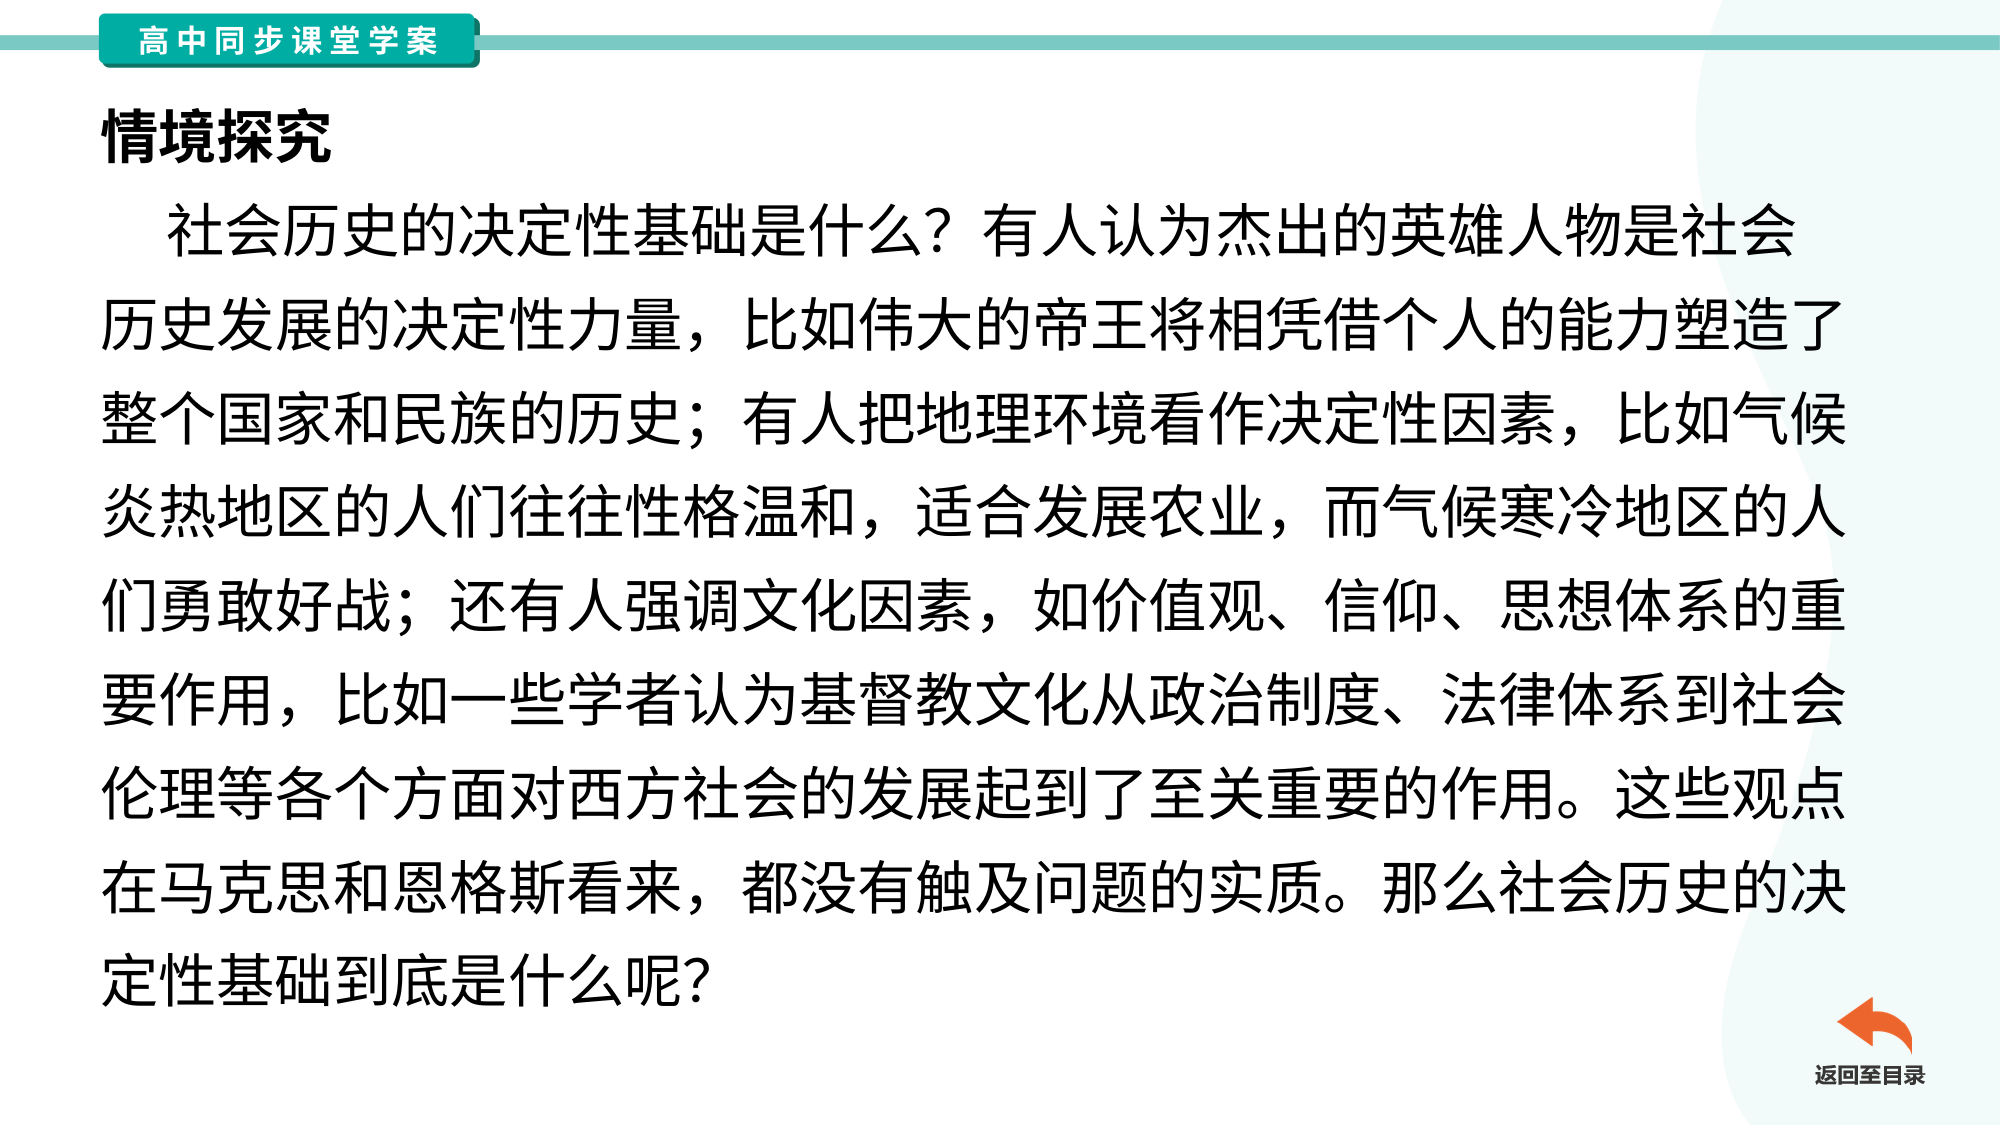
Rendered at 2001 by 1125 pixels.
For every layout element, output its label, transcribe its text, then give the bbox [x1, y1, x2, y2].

picture [0, 0, 2000, 1125]
text_box 情境探究 社会历史的决定性基础是什么？有人认为杰出的英雄人物是社会 历史发展的决定性力量，比如伟大的帝王将相凭借个人的能力塑造了 整个国家和民族的历史；有人把地理环境看作决定性因素，比如气候 炎热地区的人们往往性格温和，适合发展农业，而气候寒冷地区的人 们勇敢好战；还有人强调文化因素，如价值观、信仰、思想体系的重 要作用，比如一些学者认为基督教文化从政治制度、法律体系到社会 伦理等各个方面对西方社会的发展起到了至关重要的作用。这些观点 在马克思和恩格斯看来，都没有触及问题的实质。那么社会历史的决 定性基础到底是什么呢？ [100, 76, 1899, 1015]
